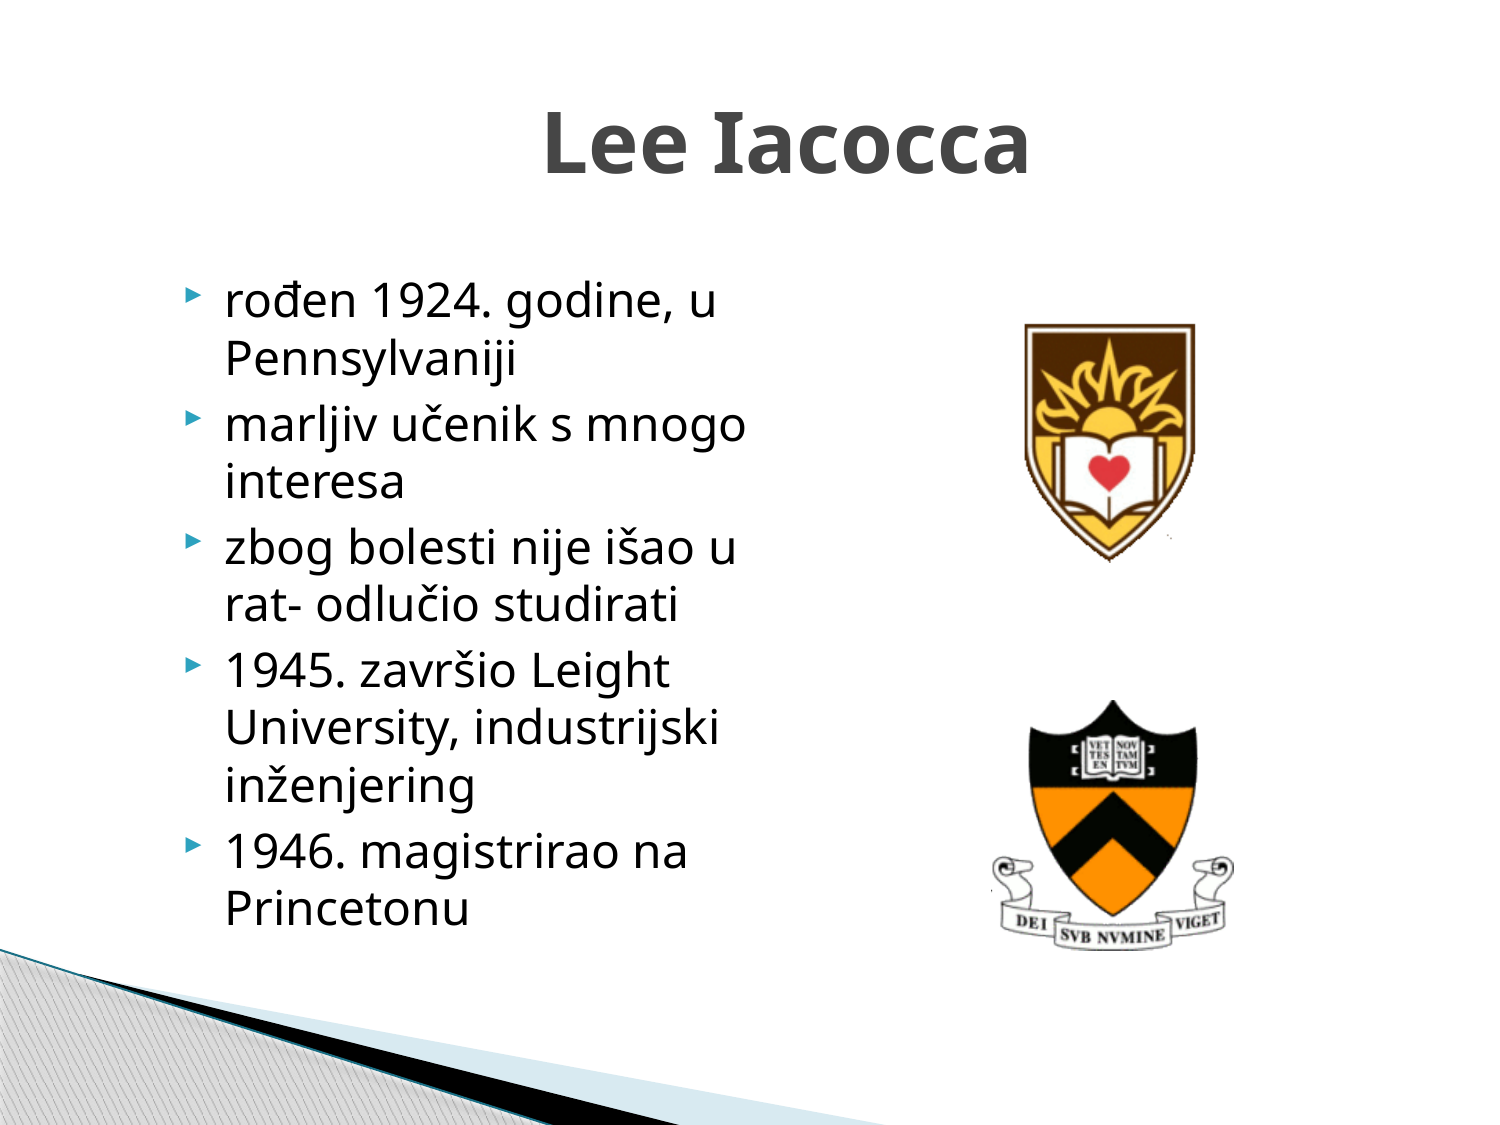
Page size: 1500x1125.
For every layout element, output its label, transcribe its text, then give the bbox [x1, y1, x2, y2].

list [995, 321, 1230, 563]
title Lee Iacocca [150, 45, 1425, 234]
list rođen 1924. godine, u Pennsylvaniji marljiv učenik s mnogo interesa zbog bolesti nije išao u rat- odlučio studirati 1945. završio Leight University, industrijski inženjering 1946. magistrirao na Princetonu [149, 262, 776, 1006]
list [991, 700, 1234, 952]
